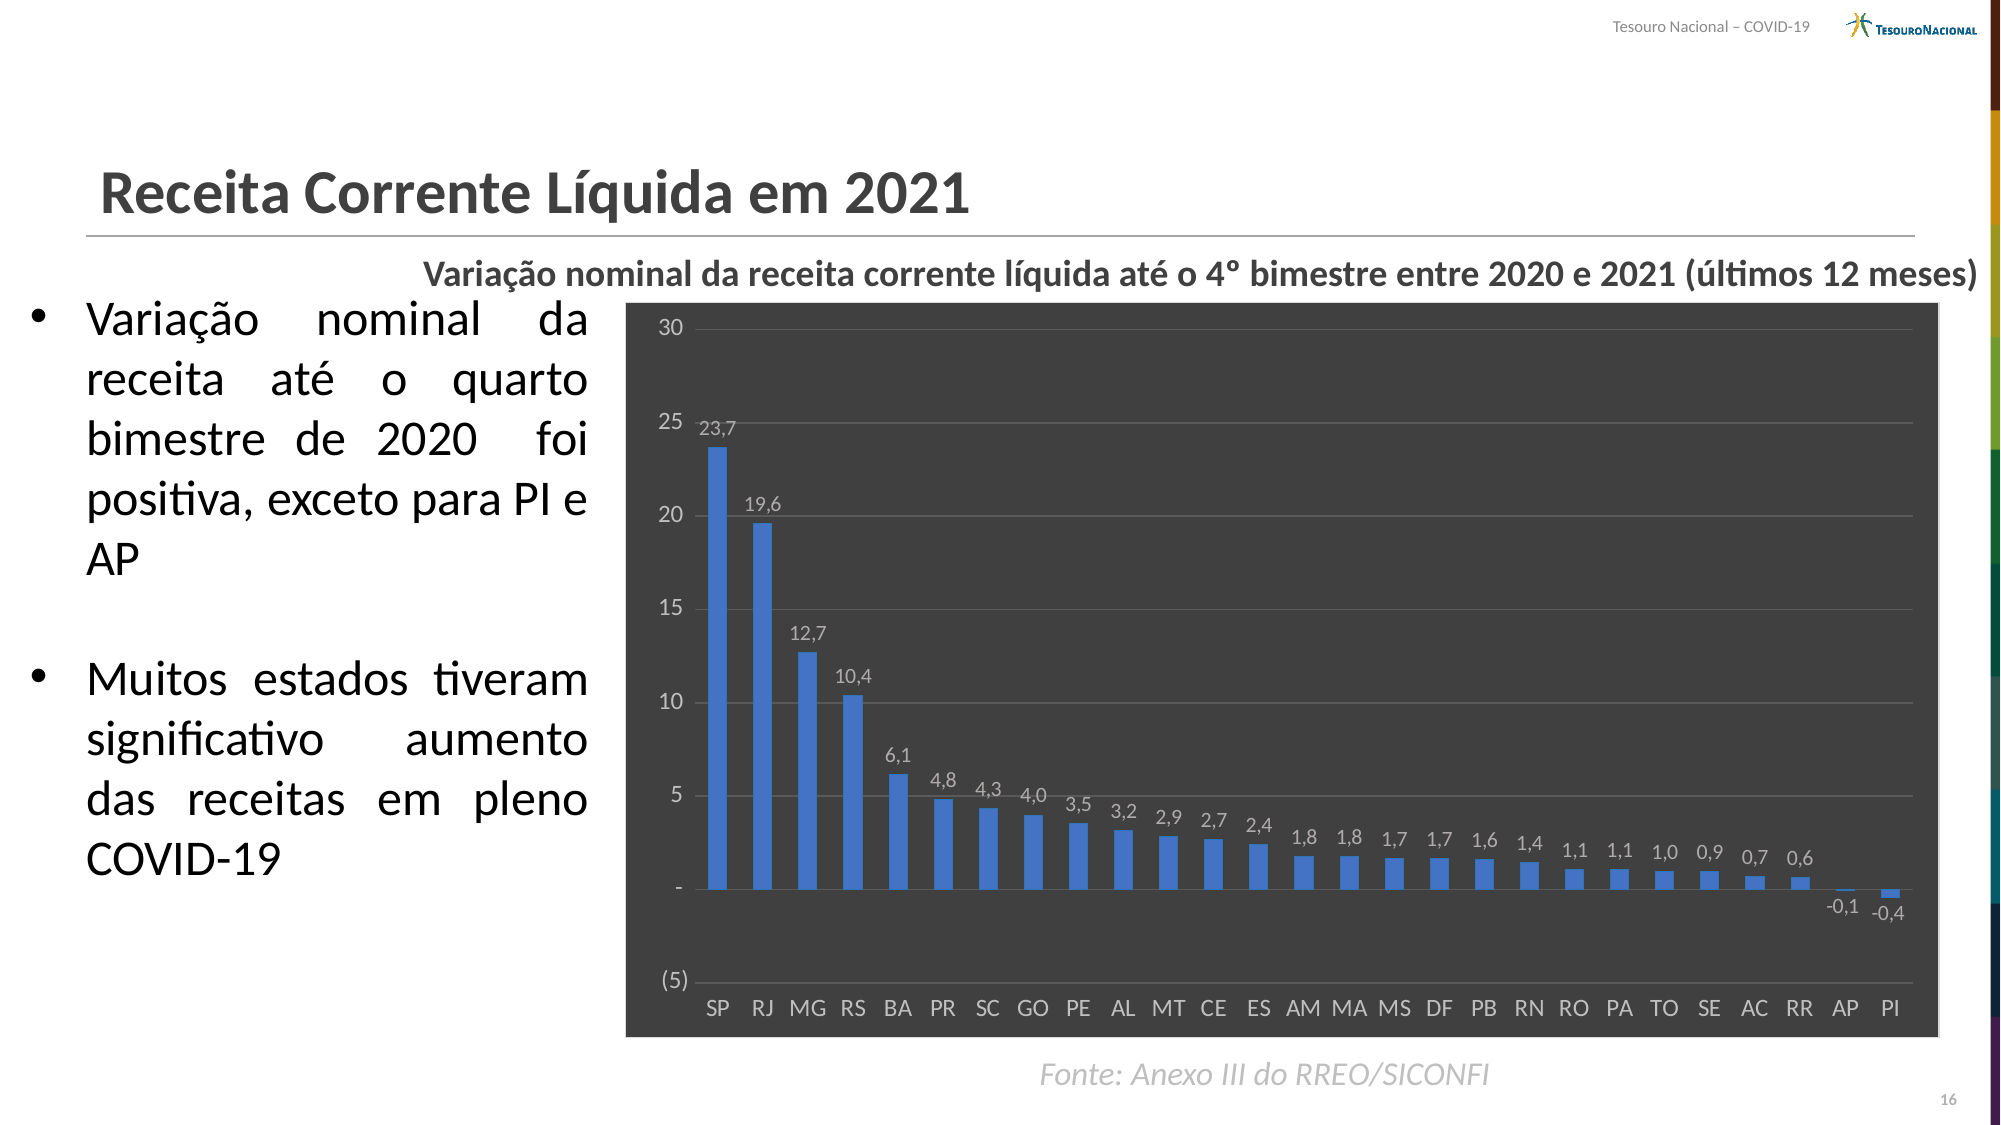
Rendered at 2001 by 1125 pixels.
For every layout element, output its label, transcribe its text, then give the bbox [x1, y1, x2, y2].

text_box Variação nominal da receita até o quarto bimestre de 2020 foi positiva, exceto para PI e AP Muitos estados tiveram significativo aumento das receitas em pleno COVID-19 [15, 278, 605, 893]
chart [624, 301, 1940, 1039]
slide_number 17 [1914, 1080, 1983, 1118]
text_box Fonte: Anexo III do RREO/SICONFI [1024, 1045, 1540, 1100]
title Receita Corrente Líquida em 2021 [85, 58, 1826, 235]
text_box Variação nominal da receita corrente líquida até o 4º bimestre entre 2020 e 2021 (últimos 12 meses) [408, 241, 2000, 301]
footer Tesouro Nacional – COVID-19 [1133, 7, 1826, 45]
picture [1846, 13, 1977, 37]
